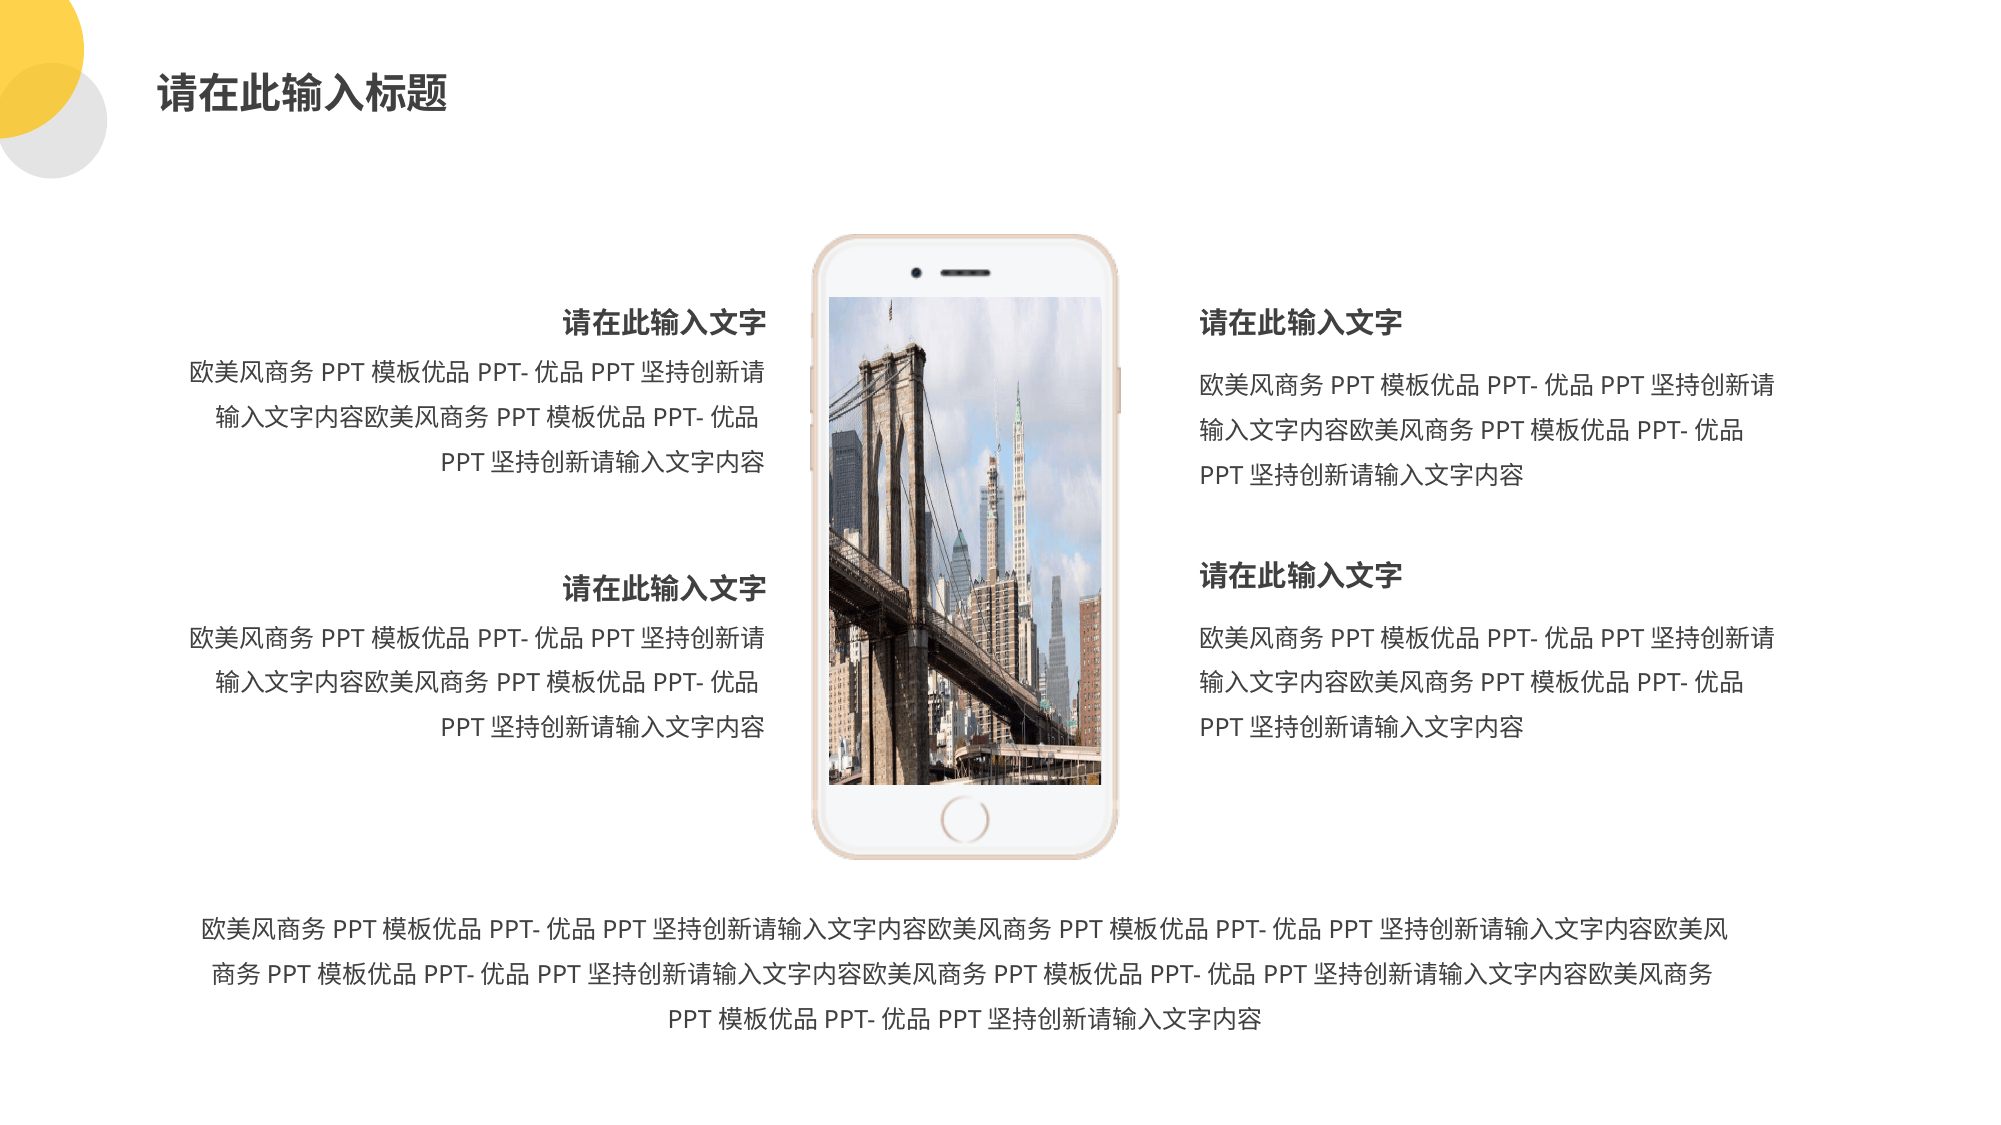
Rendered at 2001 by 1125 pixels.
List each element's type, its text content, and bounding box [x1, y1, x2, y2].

text_box 欧美风商务PPT模板优品PPT-优品PPT坚持创新请输入文字内容欧美风商务PPT模板优品PPT-优品PPT坚持创新请输入文字内容 [1184, 599, 1807, 750]
text_box 欧美风商务PPT模板优品PPT-优品PPT坚持创新请输入文字内容欧美风商务PPT模板优品PPT-优品PPT坚持创新请输入文字内容 [1184, 347, 1807, 497]
text_box 欧美风商务PPT模板优品PPT-优品PPT坚持创新请输入文字内容欧美风商务PPT模板优品PPT-优品PPT坚持创新请输入文字内容 [158, 333, 781, 484]
text_box 欧美风商务PPT模板优品PPT-优品PPT坚持创新请输入文字内容欧美风商务PPT模板优品PPT-优品PPT坚持创新请输入文字内容欧美风商务PPT模板优品PPT-优品PPT坚持创新请输入文字内容欧美风商务PPT模板优品PPT-优品PPT坚持创新请输入文字内容欧美风商务PPT模板优品PPT-优品PPT坚持创新请输入文字内容 [199, 898, 1732, 1034]
text_box 请在此输入文字 [548, 563, 783, 613]
text_box 请在此输入标题 [141, 59, 464, 124]
text_box 请在此输入文字 [1184, 549, 1419, 600]
picture [810, 234, 1121, 860]
text_box 欧美风商务PPT模板优品PPT-优品PPT坚持创新请输入文字内容欧美风商务PPT模板优品PPT-优品PPT坚持创新请输入文字内容 [158, 599, 781, 750]
text_box 请在此输入文字 [548, 297, 783, 347]
text_box 请在此输入文字 [1184, 297, 1419, 347]
